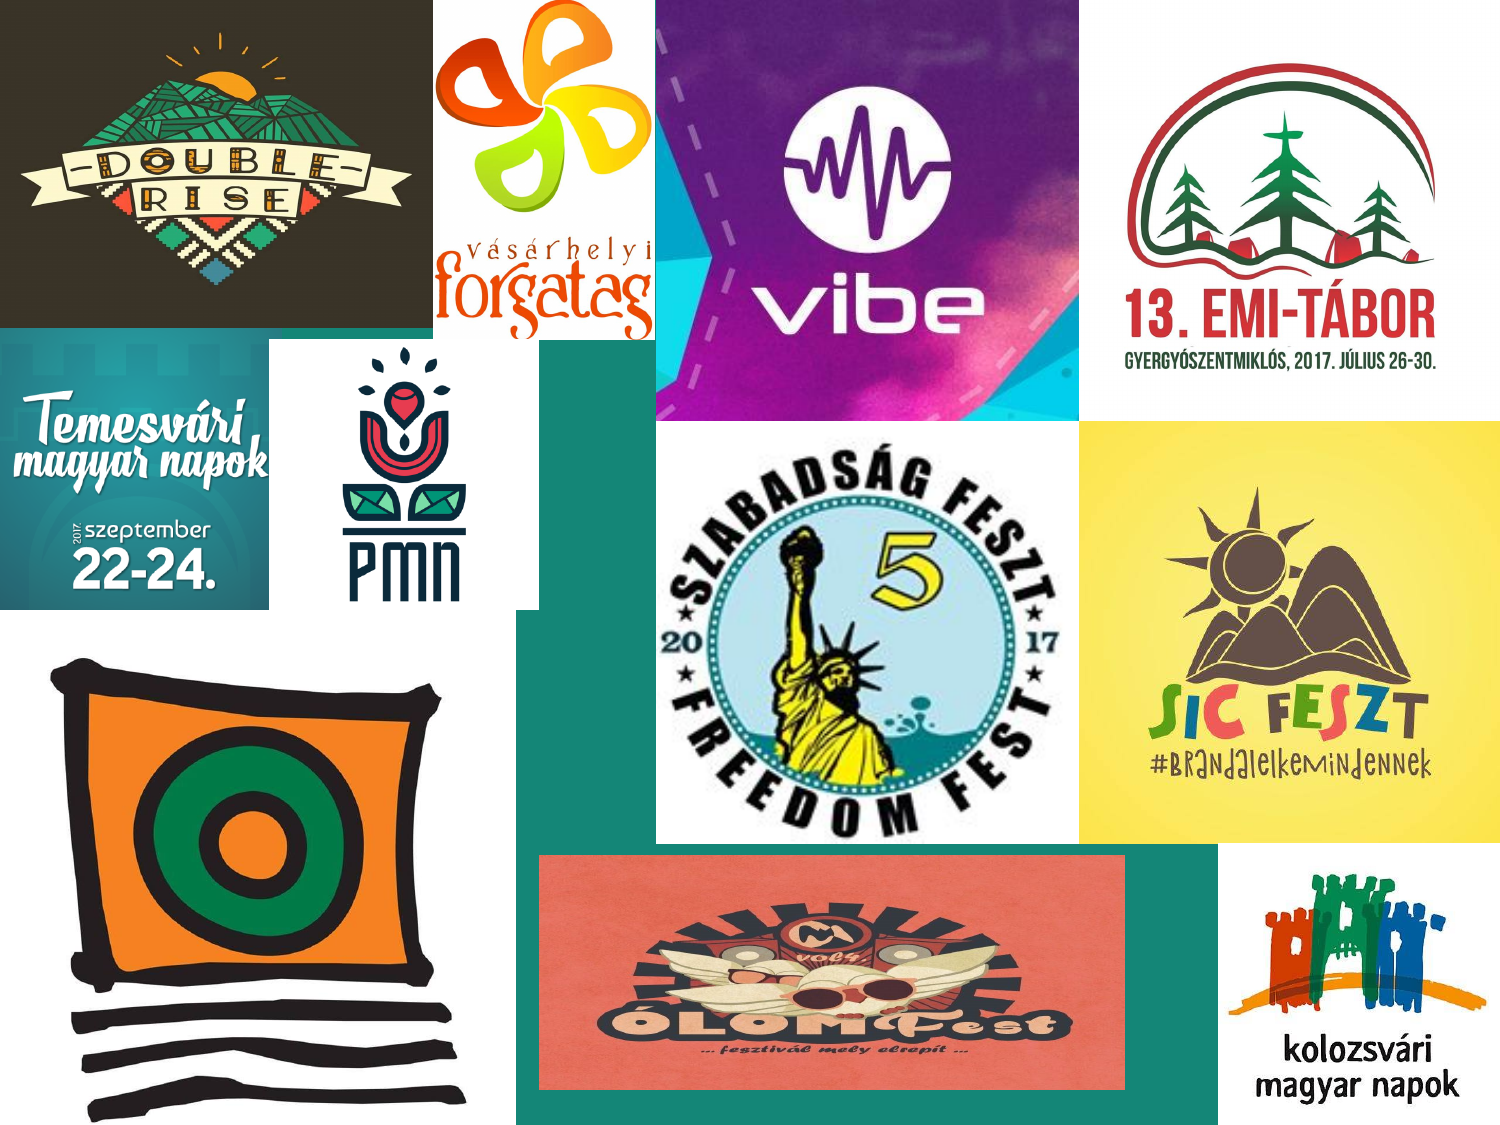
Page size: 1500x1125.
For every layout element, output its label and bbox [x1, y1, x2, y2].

picture [0, 0, 1500, 1125]
picture [538, 855, 1126, 1091]
list [0, 0, 431, 329]
